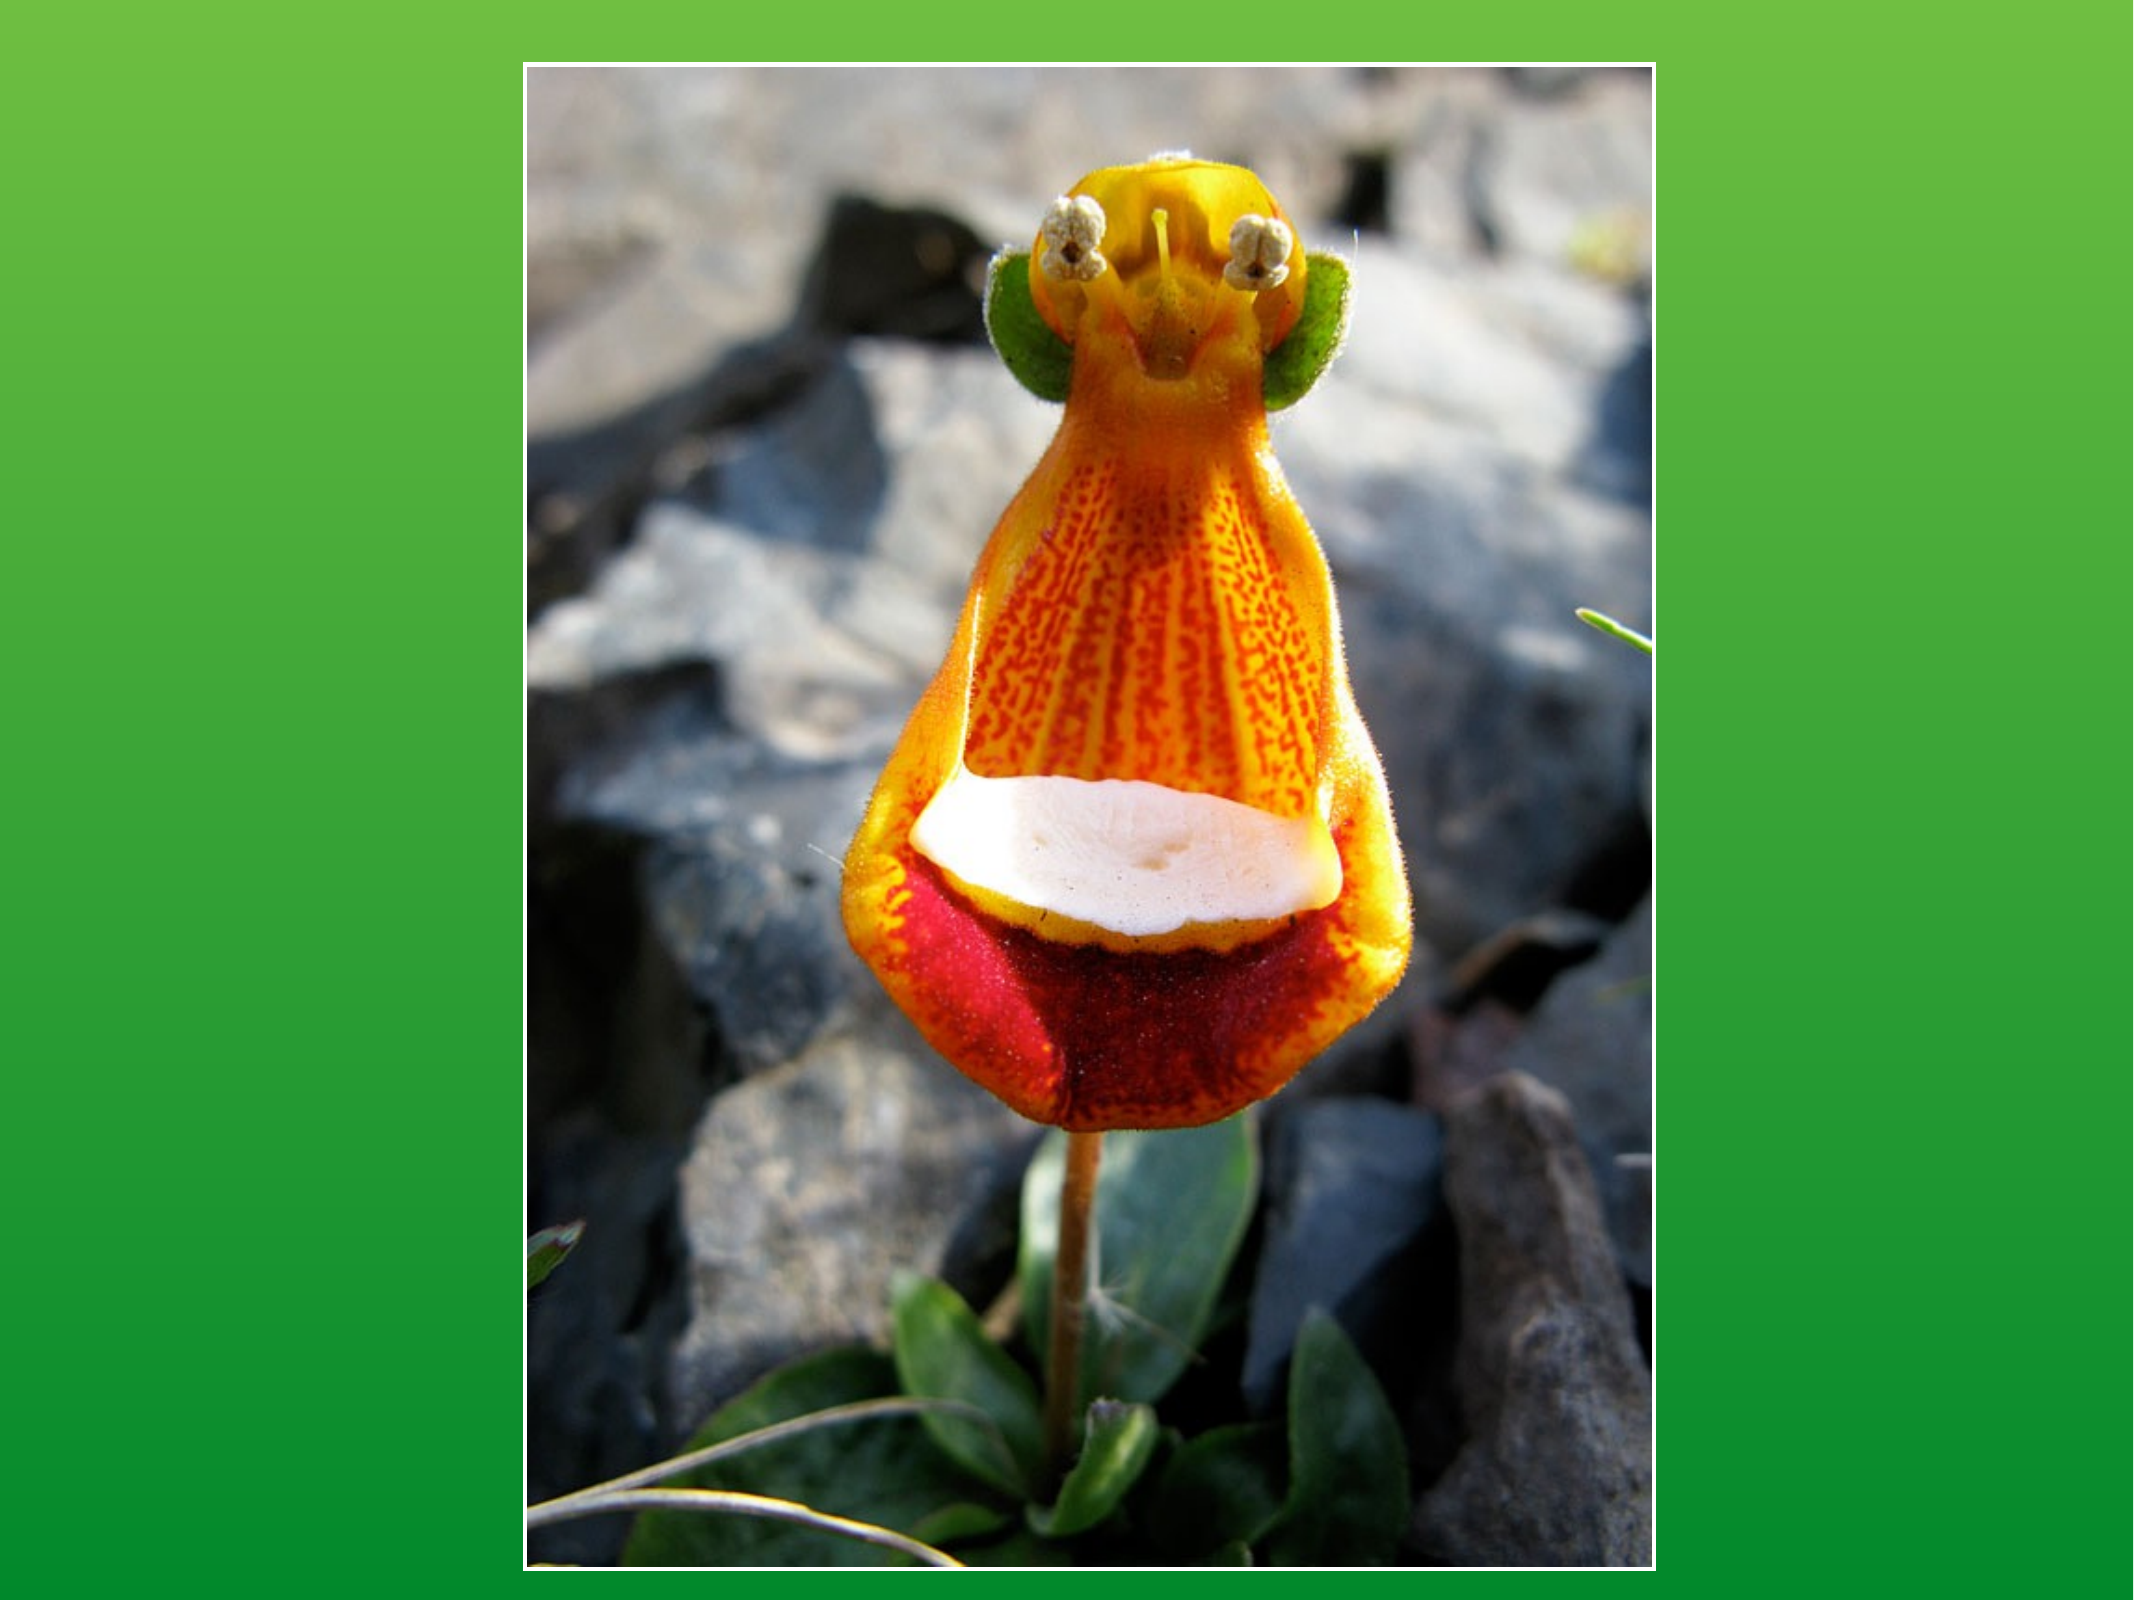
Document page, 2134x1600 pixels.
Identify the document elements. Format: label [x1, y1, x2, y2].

picture [526, 66, 1653, 1567]
